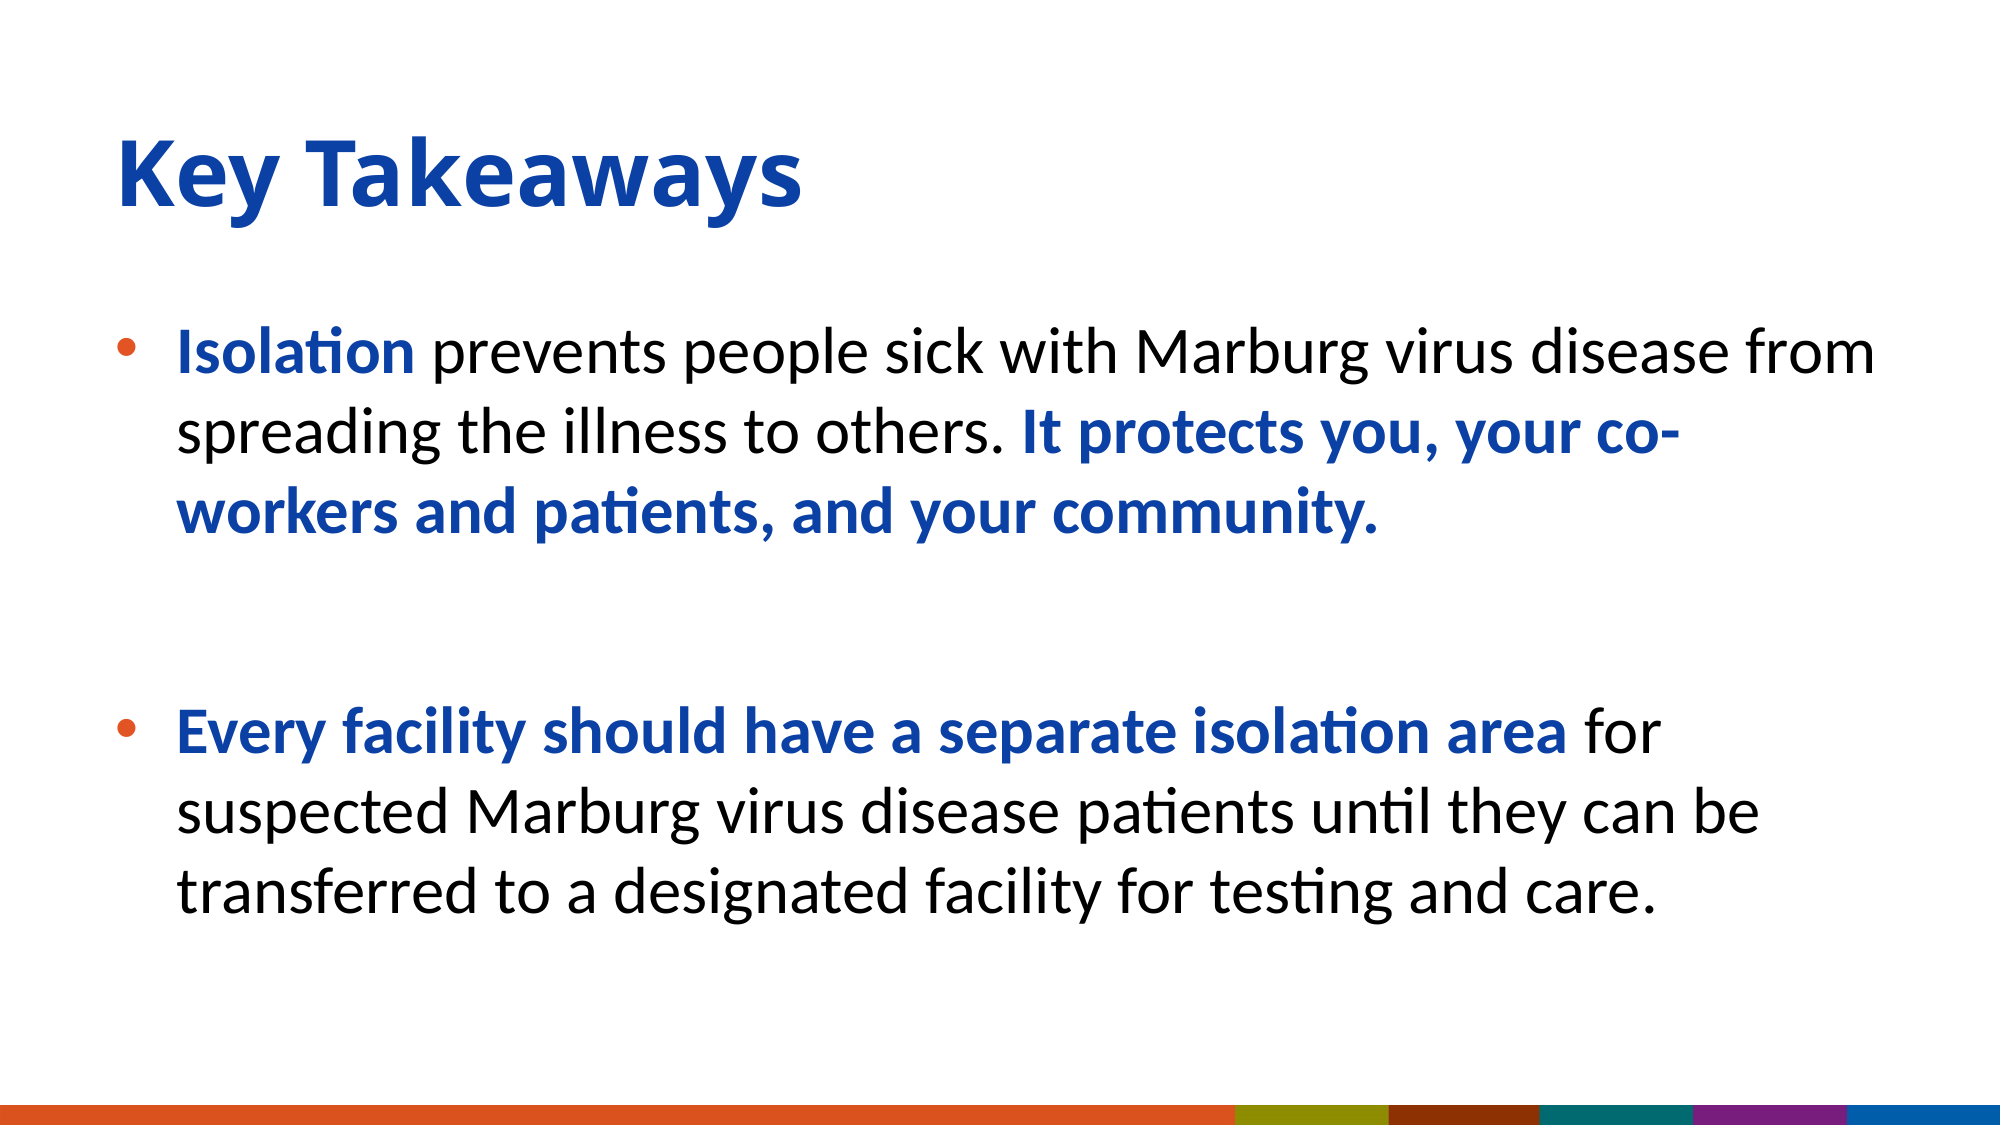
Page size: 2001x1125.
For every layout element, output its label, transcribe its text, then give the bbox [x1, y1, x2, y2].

picture [0, 1105, 2000, 1125]
list Isolation prevents people sick with Marburg virus disease from spreading the illness to others. It protects you, your co-workers and patients, and your community. Every facility should have a separate isolation area for suspected Marburg virus disease patients until they can be transferred to a designated facility for testing and care. [99, 299, 1900, 985]
title Key Takeaways [99, 45, 1900, 233]
